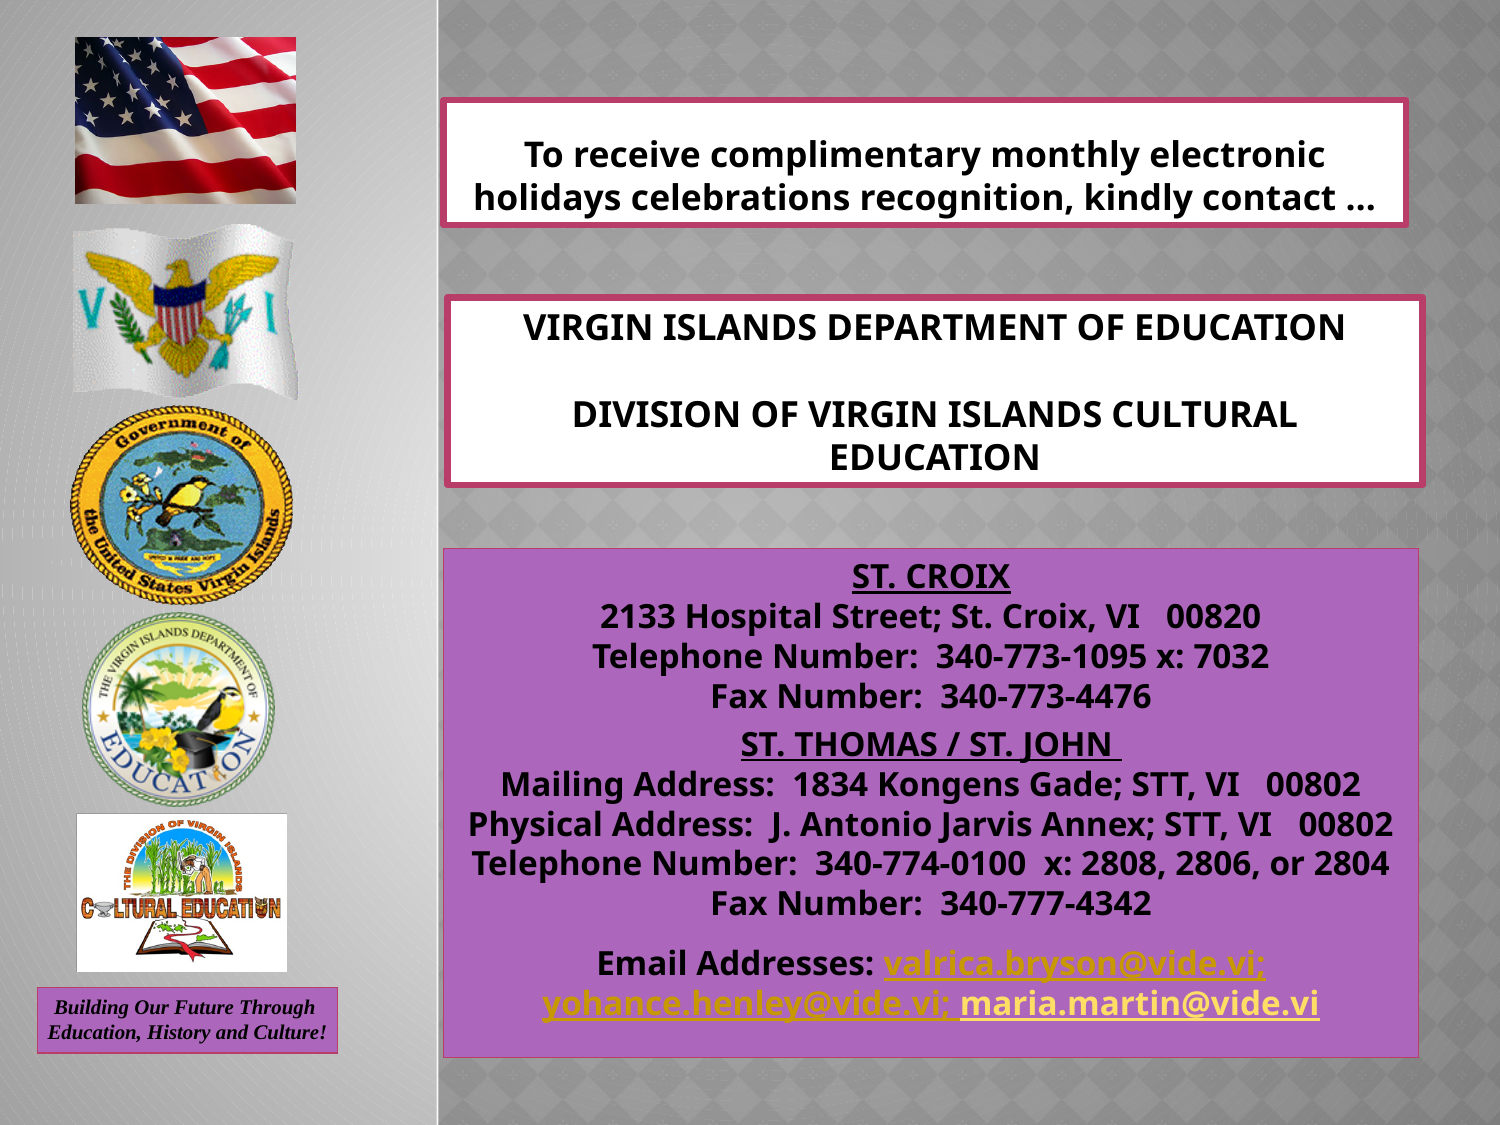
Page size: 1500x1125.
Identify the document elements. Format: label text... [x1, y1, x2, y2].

text_box ST. CROIX 2133 Hospital Street; St. Croix, VI 00820 Telephone Number: 340-773-1095 x: 7032 Fax Number: 340-773-4476 ST. THOMAS / ST. JOHN Mailing Address: 1834 Kongens Gade; STT, VI 00802 Physical Address: J. Antonio Jarvis Annex; STT, VI 00802 Telephone Number: 340-774-0100 x: 2808, 2806, or 2804 Fax Number: 340-777-4342 Email Addresses: valrica.bryson@vide.vi; yohance.henley@vide.vi; maria.martin@vide.vi [443, 548, 1419, 1058]
picture [61, 224, 301, 808]
text_box VIRGIN ISLANDS DEPARTMENT OF EDUCATION DIVISION OF VIRGIN ISLANDS CULTURAL EDUCATION [444, 294, 1426, 488]
text_box Building Our Future Through Education, History and Culture! [37, 987, 338, 1054]
text_box To receive complimentary monthly electronic holidays celebrations recognition, kindly contact … [440, 97, 1409, 228]
picture [74, 812, 288, 973]
picture [74, 36, 297, 204]
